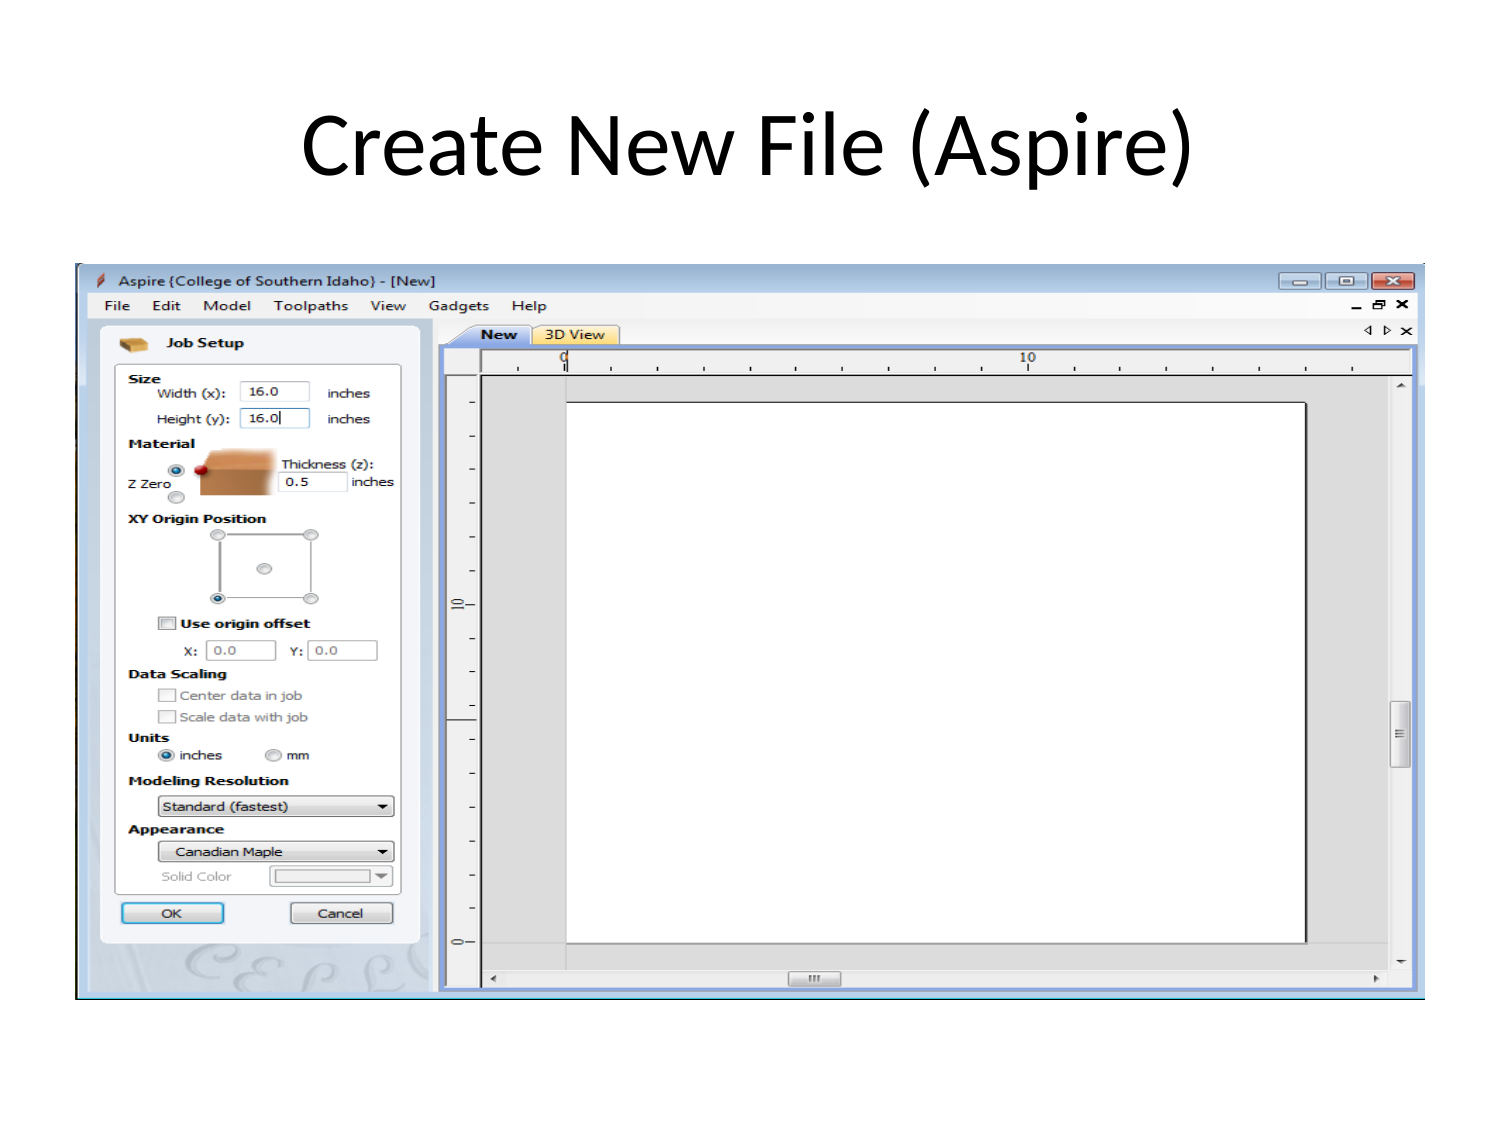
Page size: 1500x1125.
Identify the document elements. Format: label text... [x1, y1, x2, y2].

title Create New File (Aspire) [75, 45, 1425, 233]
picture [74, 262, 1426, 1001]
